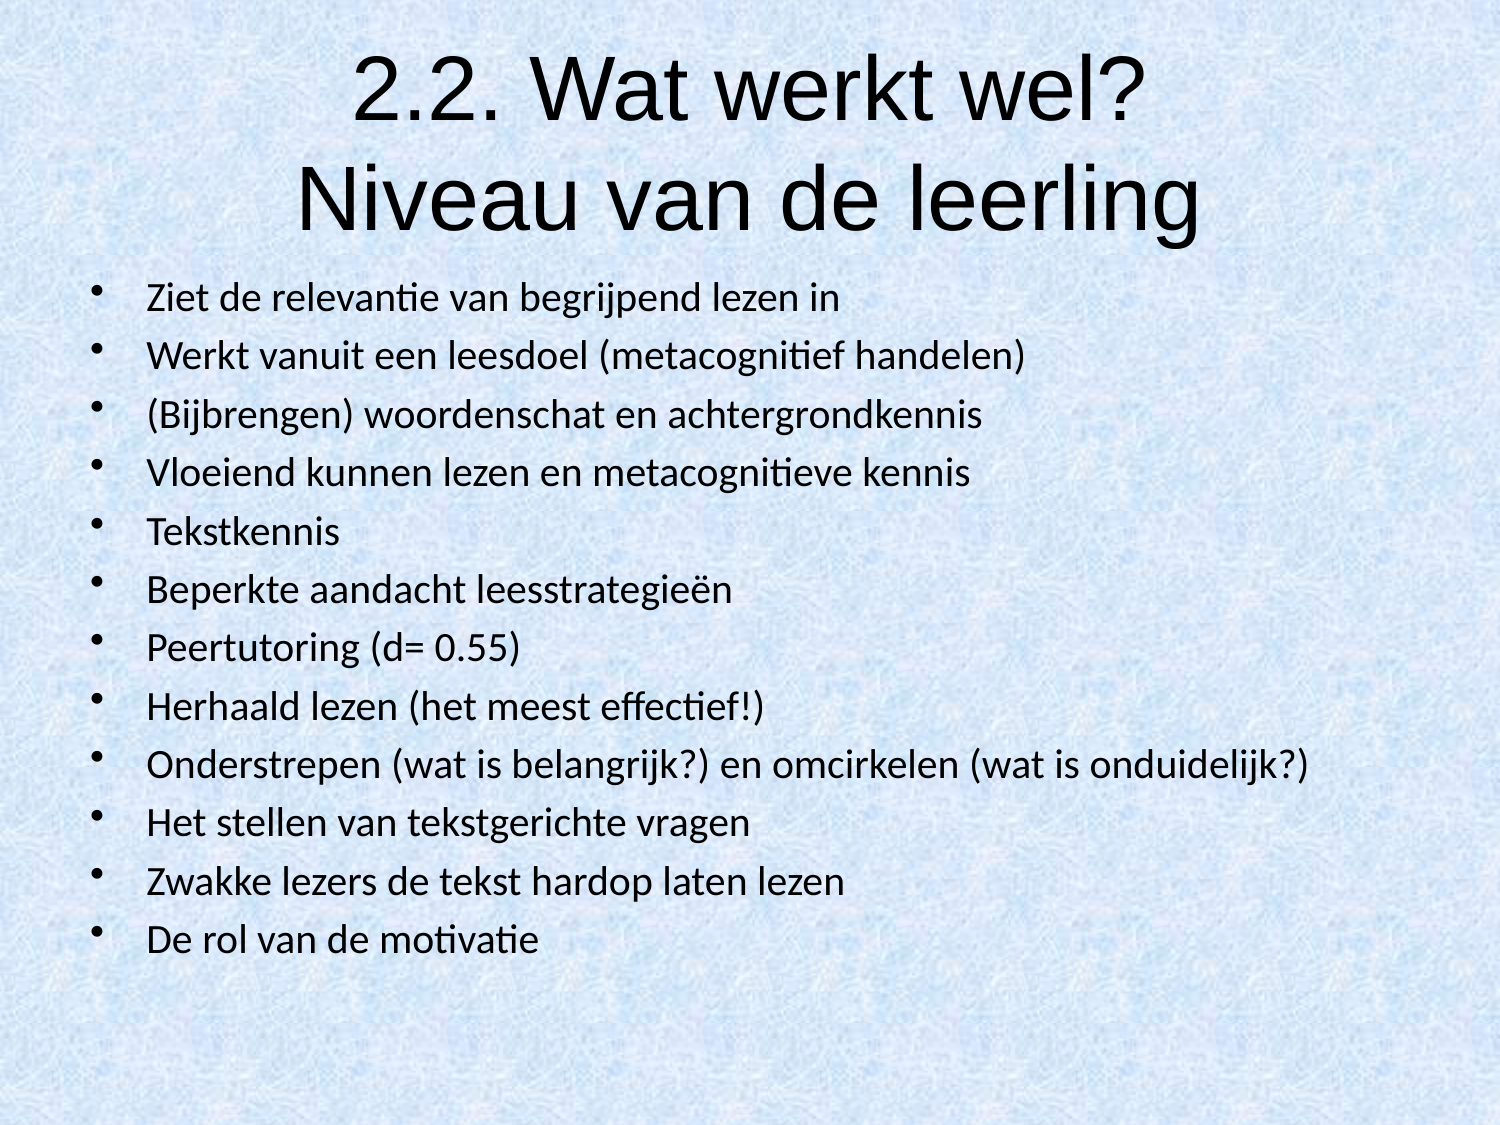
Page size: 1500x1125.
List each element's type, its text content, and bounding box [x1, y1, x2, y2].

list Ziet de relevantie van begrijpend lezen in Werkt vanuit een leesdoel (metacognitief handelen) (Bijbrengen) woordenschat en achtergrondkennis Vloeiend kunnen lezen en metacognitieve kennis Tekstkennis Beperkte aandacht leesstrategieën Peertutoring (d= 0.55) Herhaald lezen (het meest effectief!) Onderstrepen (wat is belangrijk?) en omcirkelen (wat is onduidelijk?) Het stellen van tekstgerichte vragen Zwakke lezers de tekst hardop laten lezen De rol van de motivatie [75, 262, 1425, 1005]
picture [0, 0, 1500, 1125]
title 2.2. Wat werkt wel? Niveau van de leerling [75, 45, 1425, 233]
